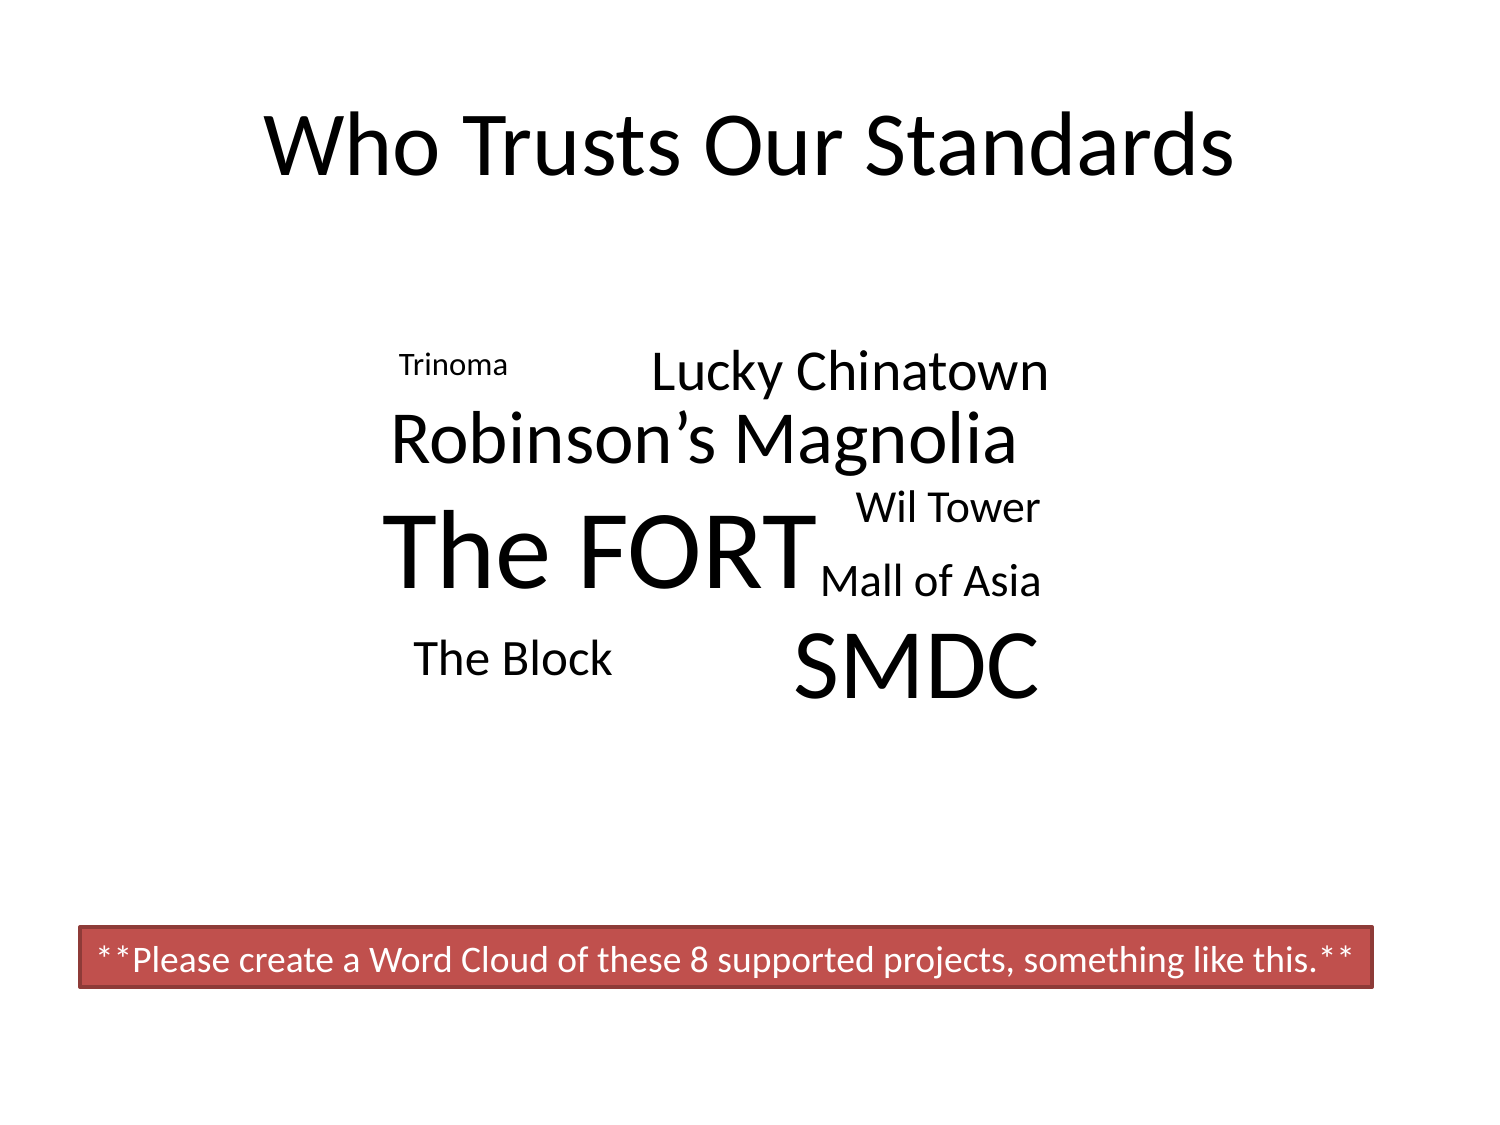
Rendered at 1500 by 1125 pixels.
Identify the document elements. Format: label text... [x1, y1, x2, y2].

text_box **Please create a Word Cloud of these 8 supported projects, something like this.** [78, 925, 1374, 989]
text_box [312, 324, 1109, 720]
title Who Trusts Our Standards [75, 45, 1425, 233]
